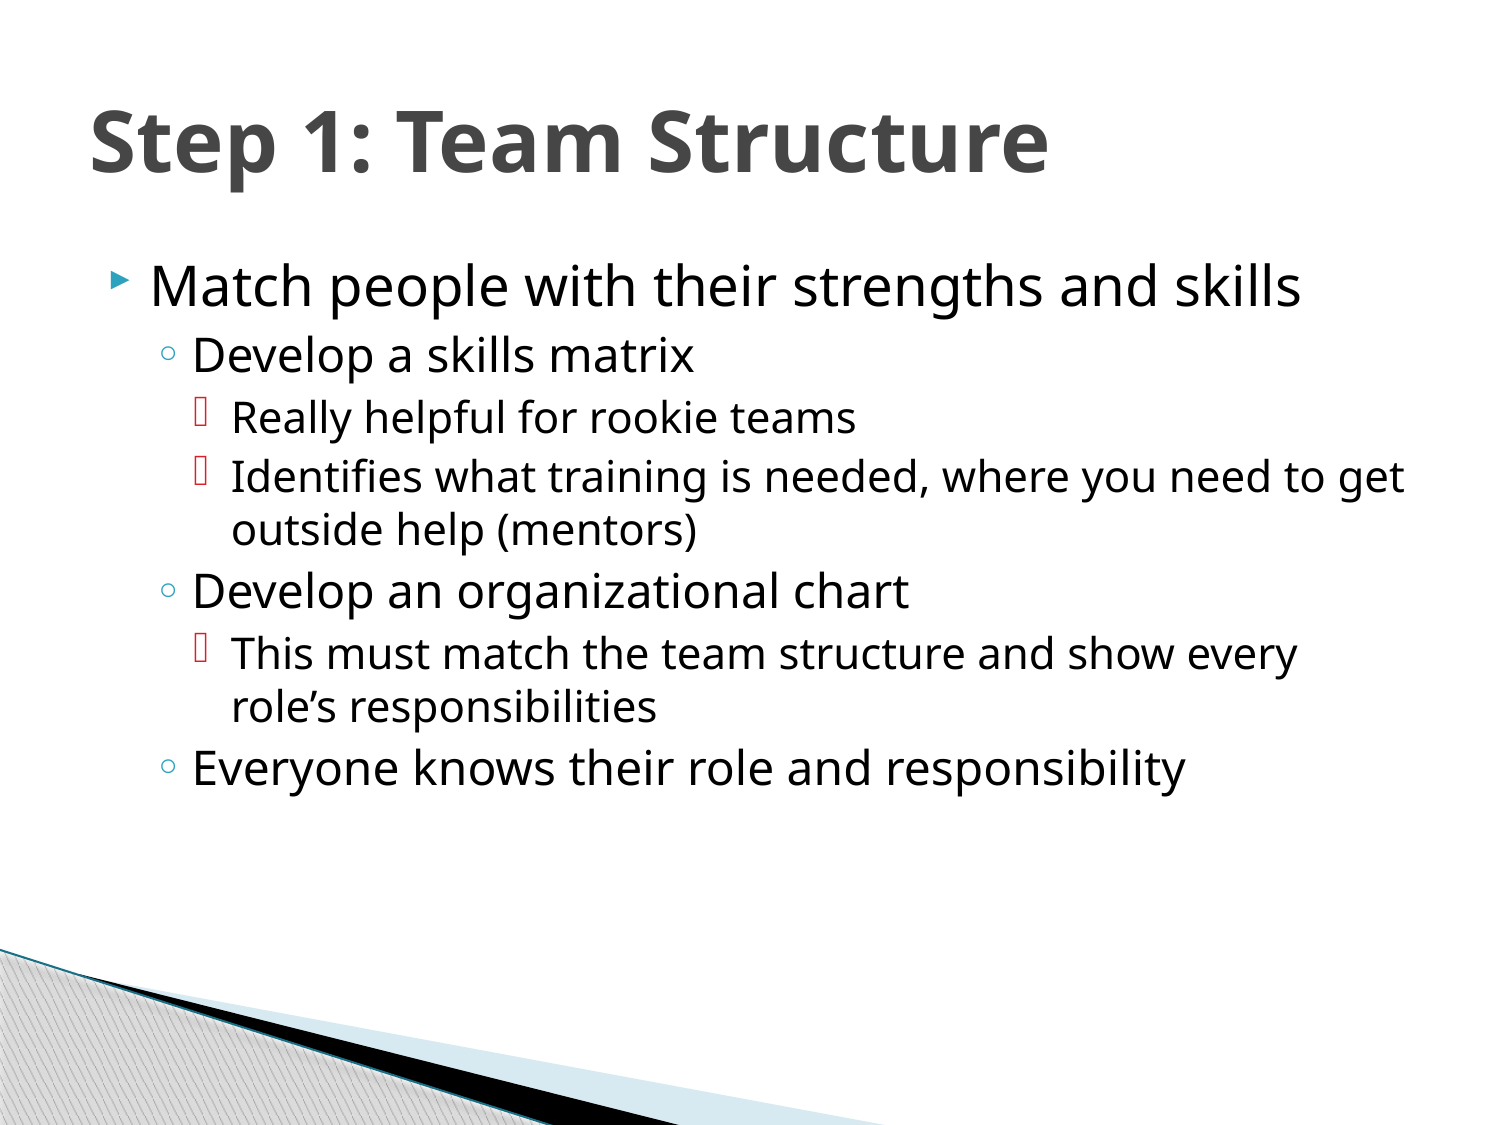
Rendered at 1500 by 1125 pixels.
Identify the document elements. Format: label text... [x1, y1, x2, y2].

list Match people with their strengths and skills Develop a skills matrix Really helpful for rookie teams Identifies what training is needed, where you need to get outside help (mentors) Develop an organizational chart This must match the team structure and show every role’s responsibilities Everyone knows their role and responsibility [75, 243, 1425, 986]
title Step 1: Team Structure [75, 45, 1425, 233]
